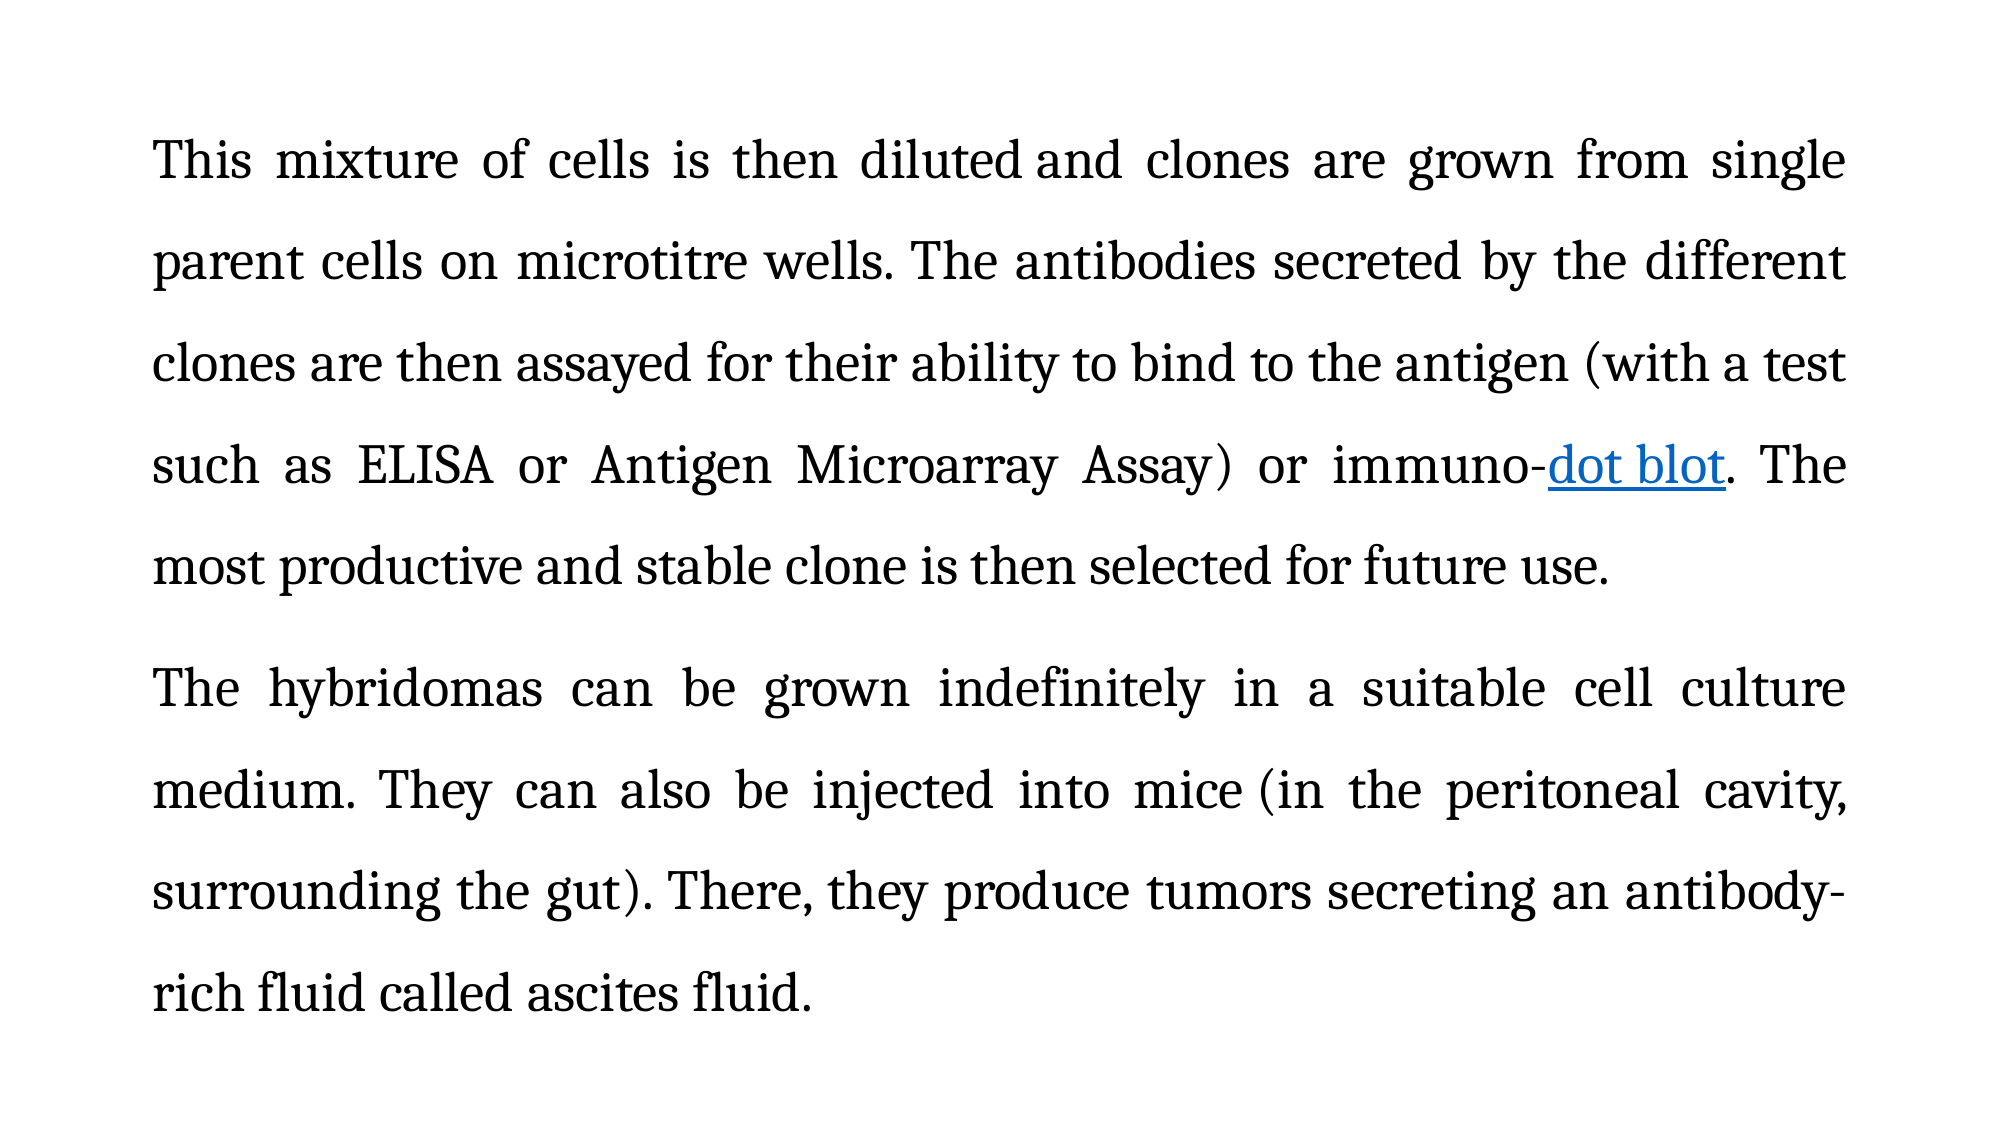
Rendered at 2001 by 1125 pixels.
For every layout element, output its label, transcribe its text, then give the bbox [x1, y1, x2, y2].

list This mixture of cells is then diluted and clones are grown from single parent cells on microtitre wells. The antibodies secreted by the different clones are then assayed for their ability to bind to the antigen (with a test such as ELISA or Antigen Microarray Assay) or immuno-dot blot. The most productive and stable clone is then selected for future use. The hybridomas can be grown indefinitely in a suitable cell culture medium. They can also be injected into mice (in the peritoneal cavity, surrounding the gut). There, they produce tumors secreting an antibody-rich fluid called ascites fluid. [137, 80, 1863, 1046]
